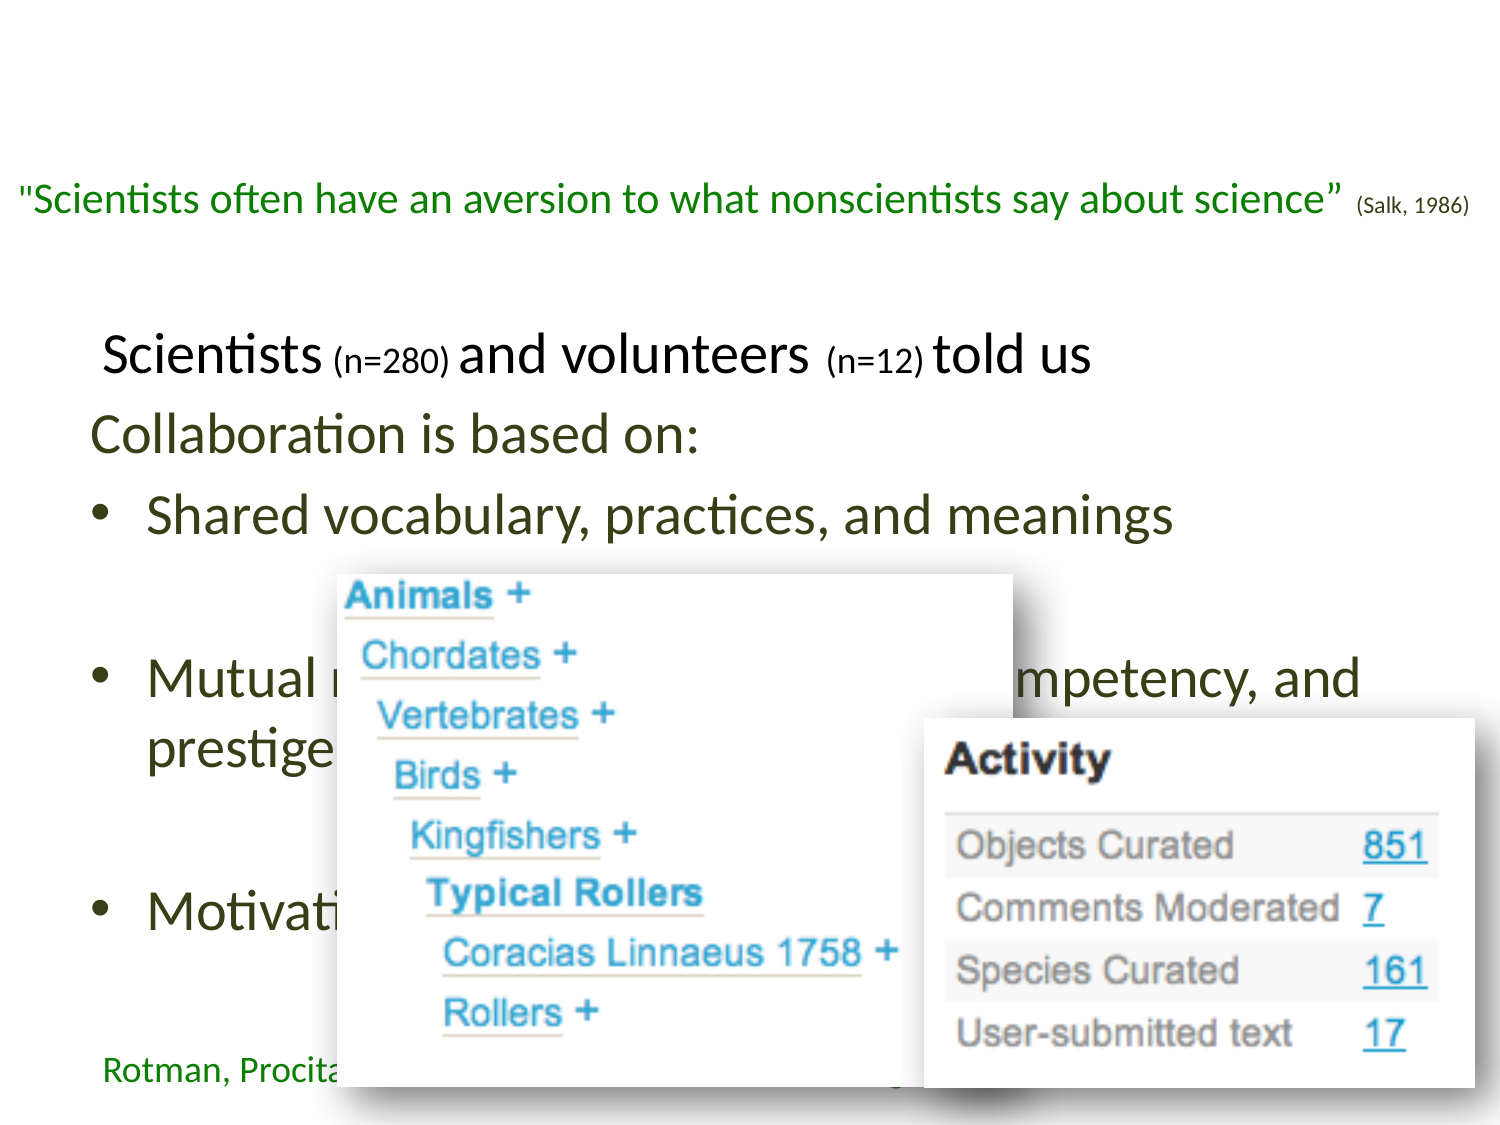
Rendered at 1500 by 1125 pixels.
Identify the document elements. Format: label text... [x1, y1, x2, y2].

picture [337, 574, 1476, 1088]
title "Scientists often have an aversion to what nonscientists say about science” (Salk, 1986) [0, 149, 1488, 338]
list Collaboration is based on: Shared vocabulary, practices, and meanings Mutual recognition of knowledge, competency, and prestige Motivation to collaborate [75, 387, 1425, 1125]
text_box Scientists (n=280) and volunteers (n=12) told us [87, 299, 1113, 445]
